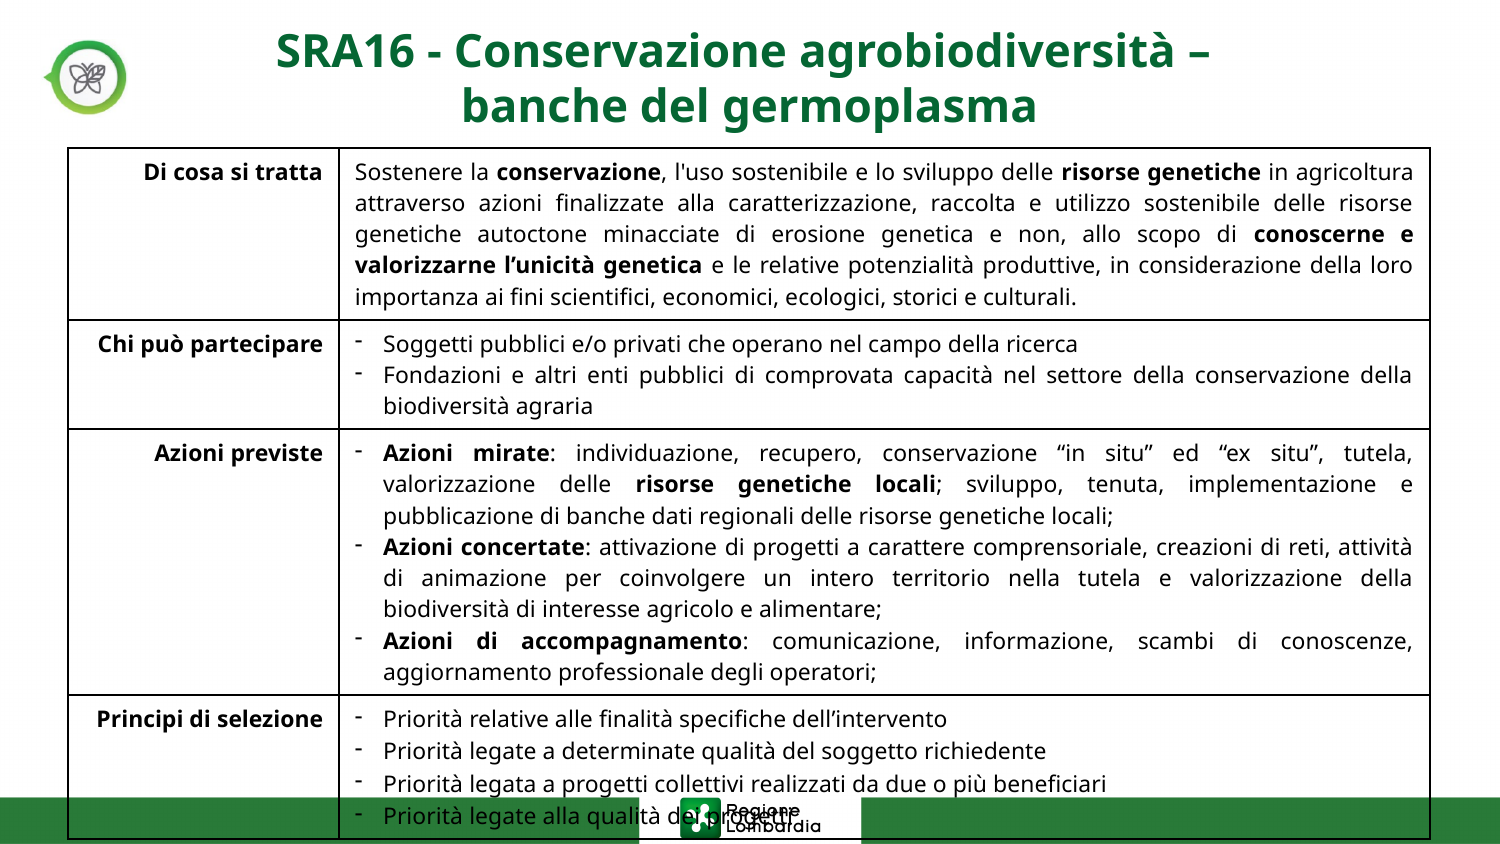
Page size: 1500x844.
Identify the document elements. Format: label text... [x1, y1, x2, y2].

table_cell Principi di selezione [69, 696, 338, 838]
table_cell Chi può partecipare [69, 321, 338, 428]
table_cell Priorità relative alle finalità specifiche dell’intervento Priorità legate a determinate qualità del soggetto richiedente Priorità legata a progetti collettivi realizzati da due o più beneficiari Priorità legate alla qualità dei progetti [340, 696, 1429, 838]
table_header Sostenere la conservazione, l'uso sostenibile e lo sviluppo delle risorse genetiche in agricoltura attraverso azioni finalizzate alla caratterizzazione, raccolta e utilizzo sostenibile delle risorse genetiche autoctone minacciate di erosione genetica e non, allo scopo di conoscerne e valorizzarne l’unicità genetica e le relative potenzialità produttive, in considerazione della loro importanza ai fini scientifici, economici, ecologici, storici e culturali. [340, 149, 1429, 319]
text_box SRA16 - Conservazione agrobiodiversità – banche del germoplasma [112, 22, 1388, 131]
table_cell Azioni mirate: individuazione, recupero, conservazione “in situ” ed “ex situ”, tutela, valorizzazione delle risorse genetiche locali; sviluppo, tenuta, implementazione e pubblicazione di banche dati regionali delle risorse genetiche locali; Azioni concertate: attivazione di progetti a carattere comprensoriale, creazioni di reti, attività di animazione per coinvolgere un intero territorio nella tutela e valorizzazione della biodiversità di interesse agricolo e alimentare; Azioni di accompagnamento: comunicazione, informazione, scambi di conoscenze, aggiornamento professionale degli operatori; [340, 430, 1429, 694]
table_header Di cosa si tratta [69, 149, 338, 319]
table_cell Soggetti pubblici e/o privati che operano nel campo della ricerca Fondazioni e altri enti pubblici di comprovata capacità nel settore della conservazione della biodiversità agraria [340, 321, 1429, 428]
picture [0, 0, 1500, 844]
table_cell Azioni previste [69, 430, 338, 694]
